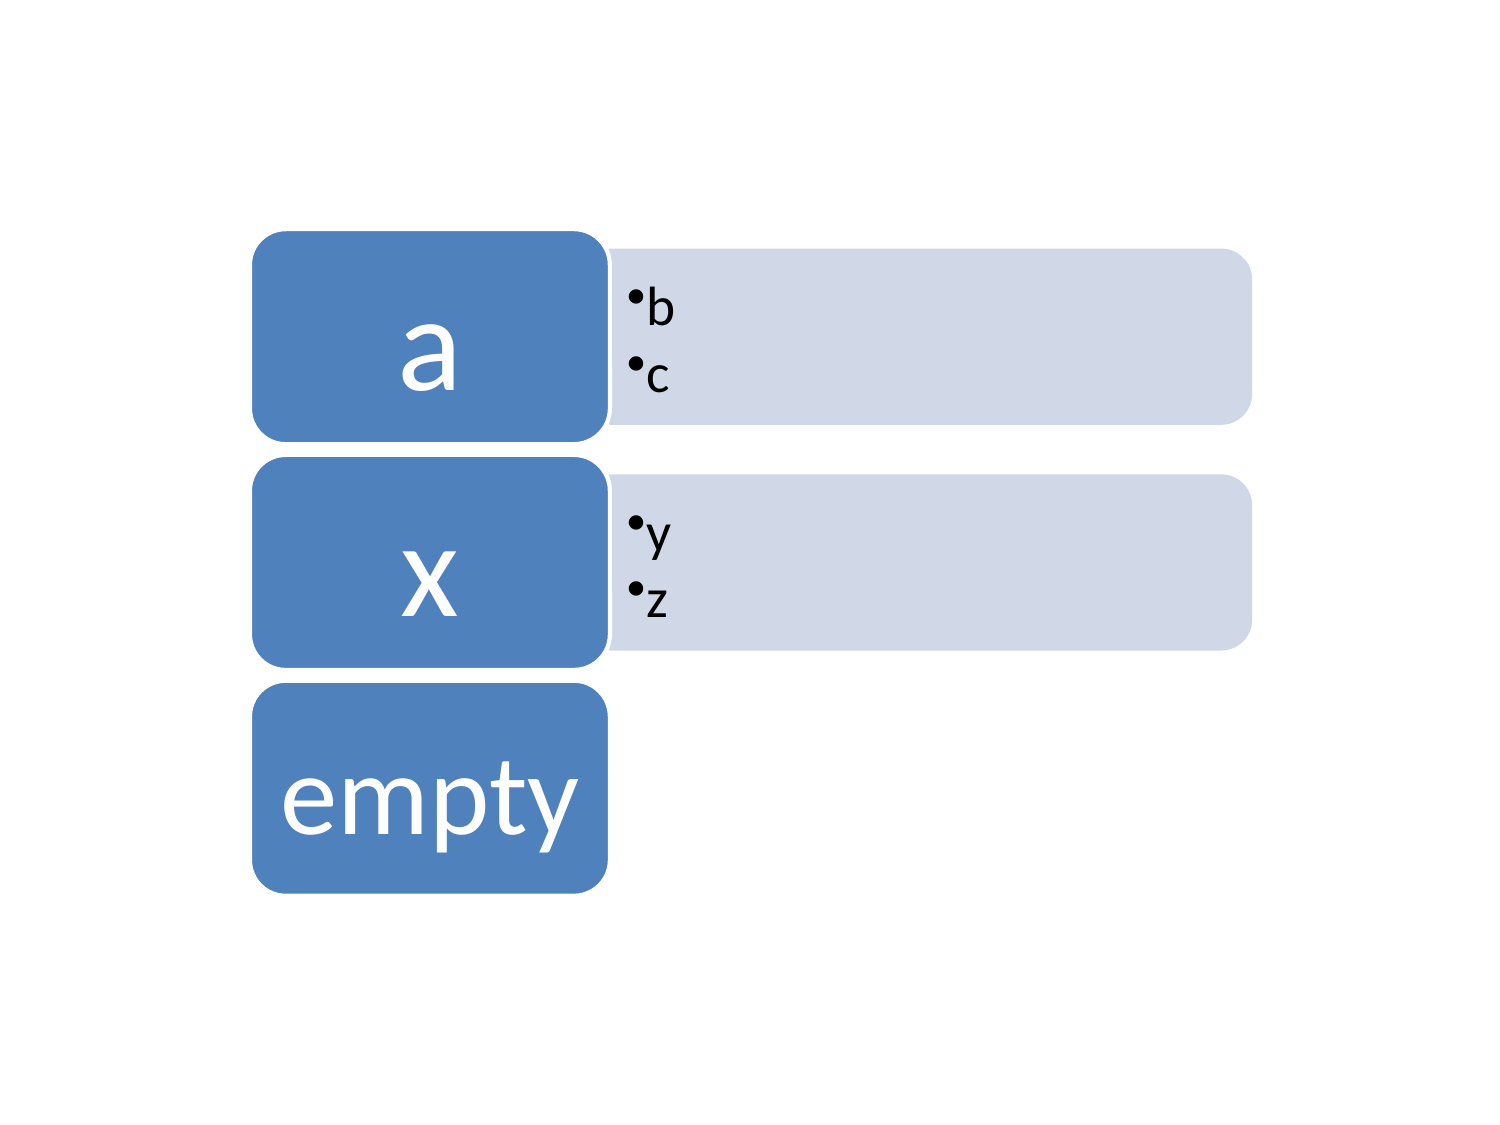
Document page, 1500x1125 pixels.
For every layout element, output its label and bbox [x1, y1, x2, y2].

text_box [249, 228, 1251, 897]
